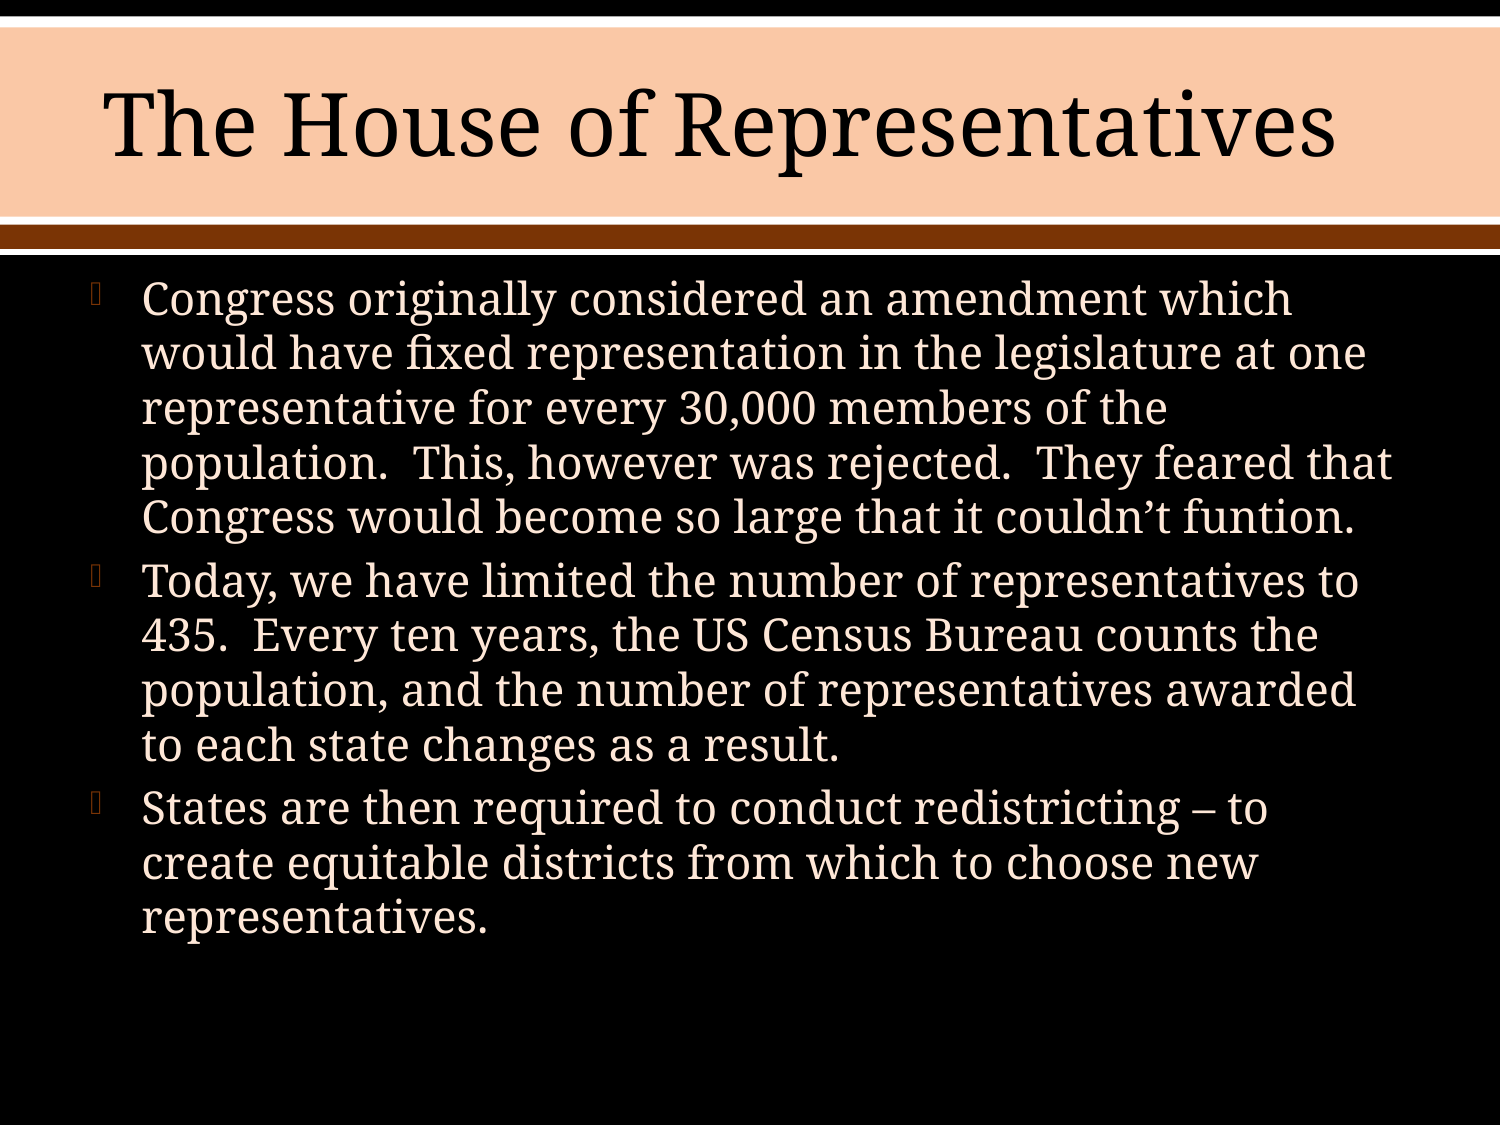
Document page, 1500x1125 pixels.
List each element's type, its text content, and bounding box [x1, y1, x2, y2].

title The House of Representatives [24, 29, 1463, 213]
list Congress originally considered an amendment which would have fixed representation in the legislature at one representative for every 30,000 members of the population. This, however was rejected. They feared that Congress would become so large that it couldn’t funtion. Today, we have limited the number of representatives to 435. Every ten years, the US Census Bureau counts the population, and the number of representatives awarded to each state changes as a result. States are then required to conduct redistricting – to create equitable districts from which to choose new representatives. [75, 262, 1425, 1005]
